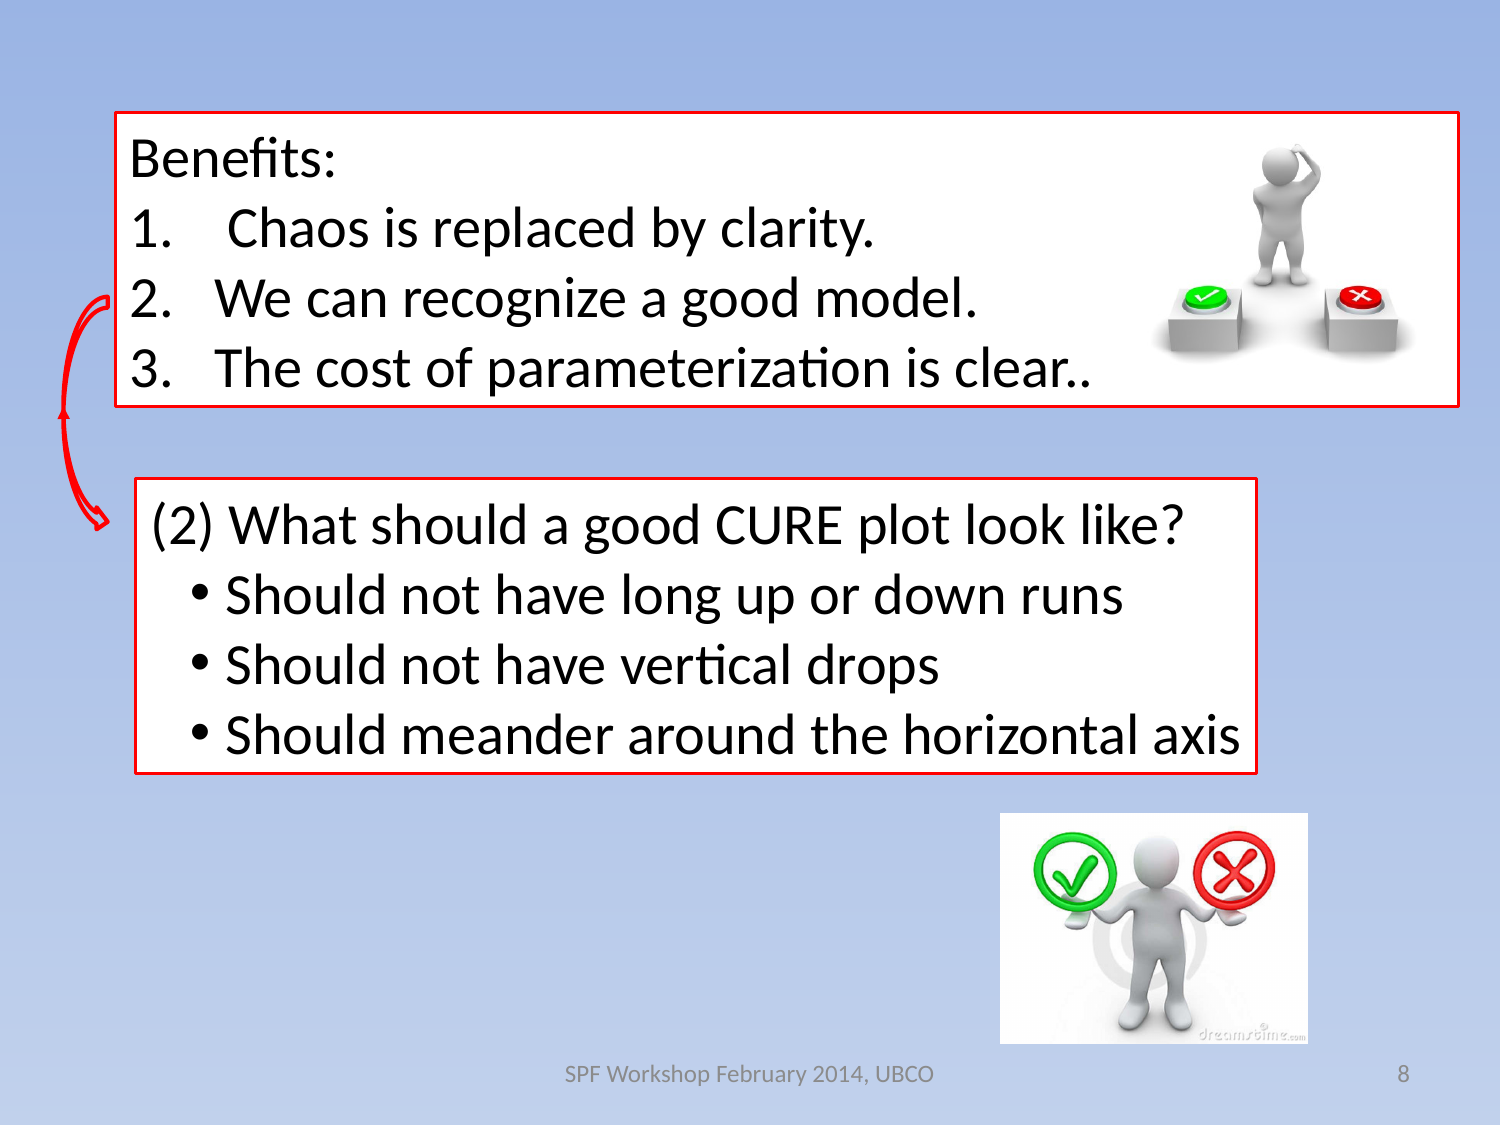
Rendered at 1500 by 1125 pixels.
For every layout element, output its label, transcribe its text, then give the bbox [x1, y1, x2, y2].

slide_number 8 [1074, 1042, 1425, 1103]
picture [1141, 119, 1427, 406]
picture [1000, 813, 1309, 1044]
text_box (2) What should a good CURE plot look like? Should not have long up or down runs Should not have vertical drops Should meander around the horizontal axis [135, 478, 1257, 774]
text_box [57, 295, 109, 531]
text_box Benefits: Chaos is replaced by clarity. We can recognize a good model. The cost of parameterization is clear.. [115, 112, 1459, 407]
footer SPF Workshop February 2014, UBCO [512, 1042, 988, 1103]
